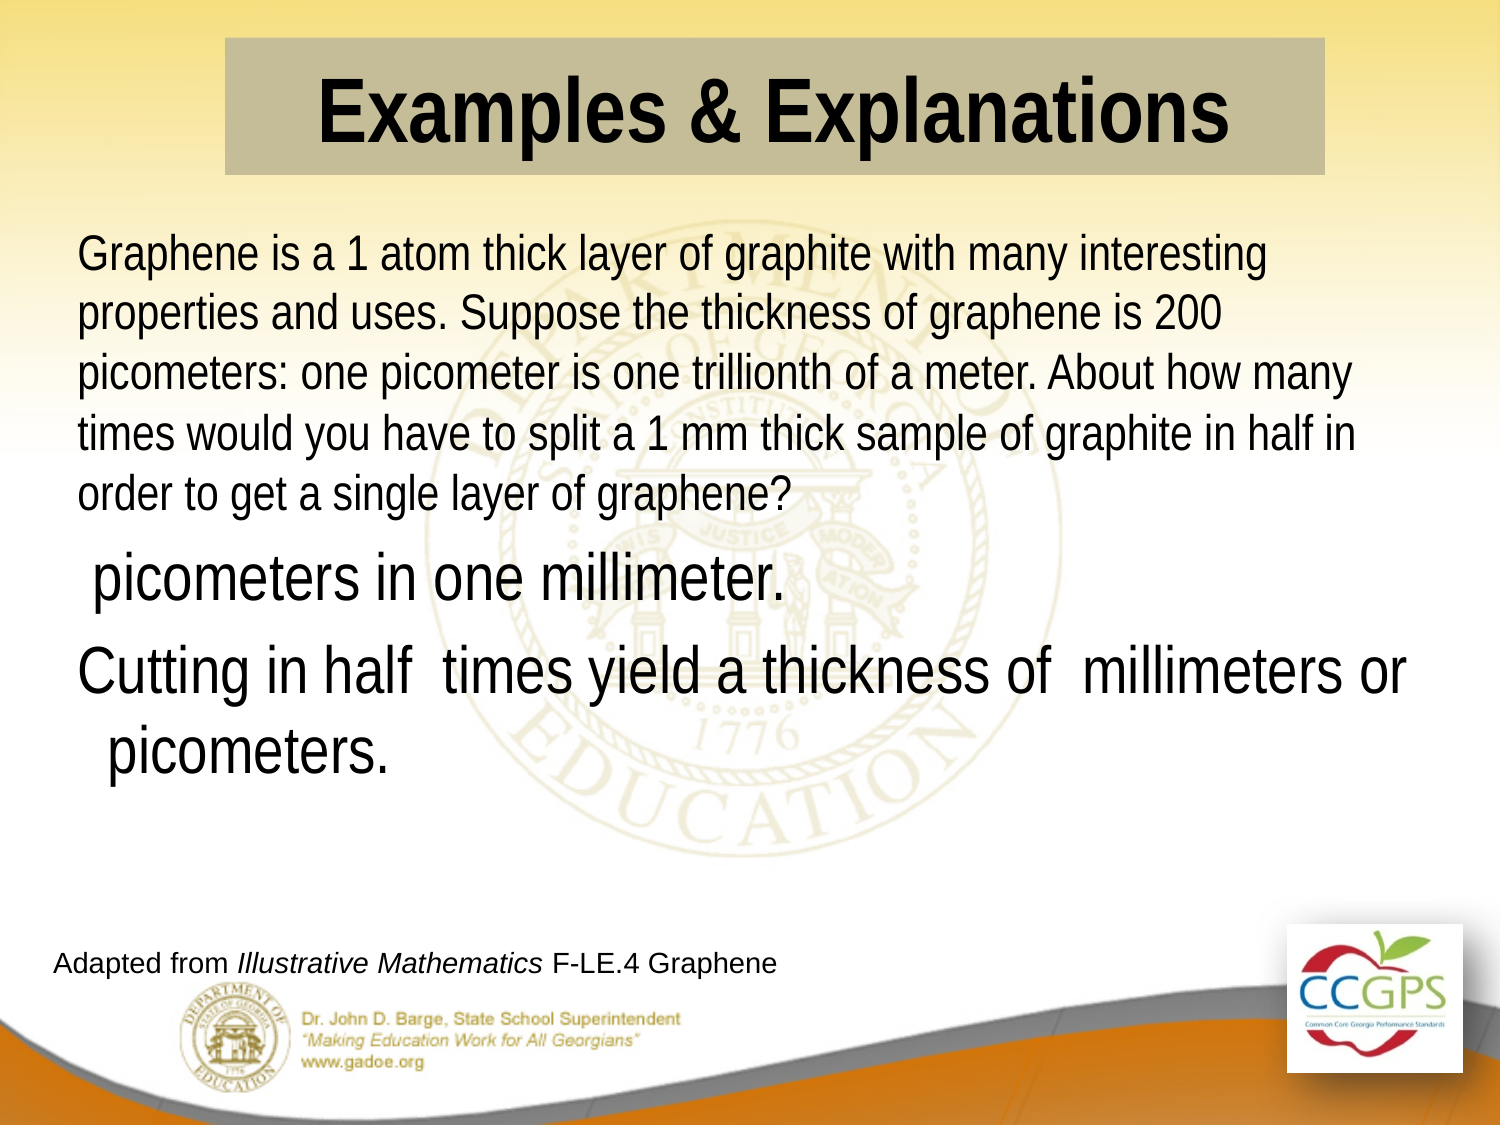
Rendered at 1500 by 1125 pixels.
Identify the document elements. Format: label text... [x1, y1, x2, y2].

picture [0, 0, 1500, 1125]
text_box Adapted from Illustrative Mathematics F-LE.4 Graphene [38, 936, 793, 987]
title Examples & Explanations [224, 37, 1326, 176]
